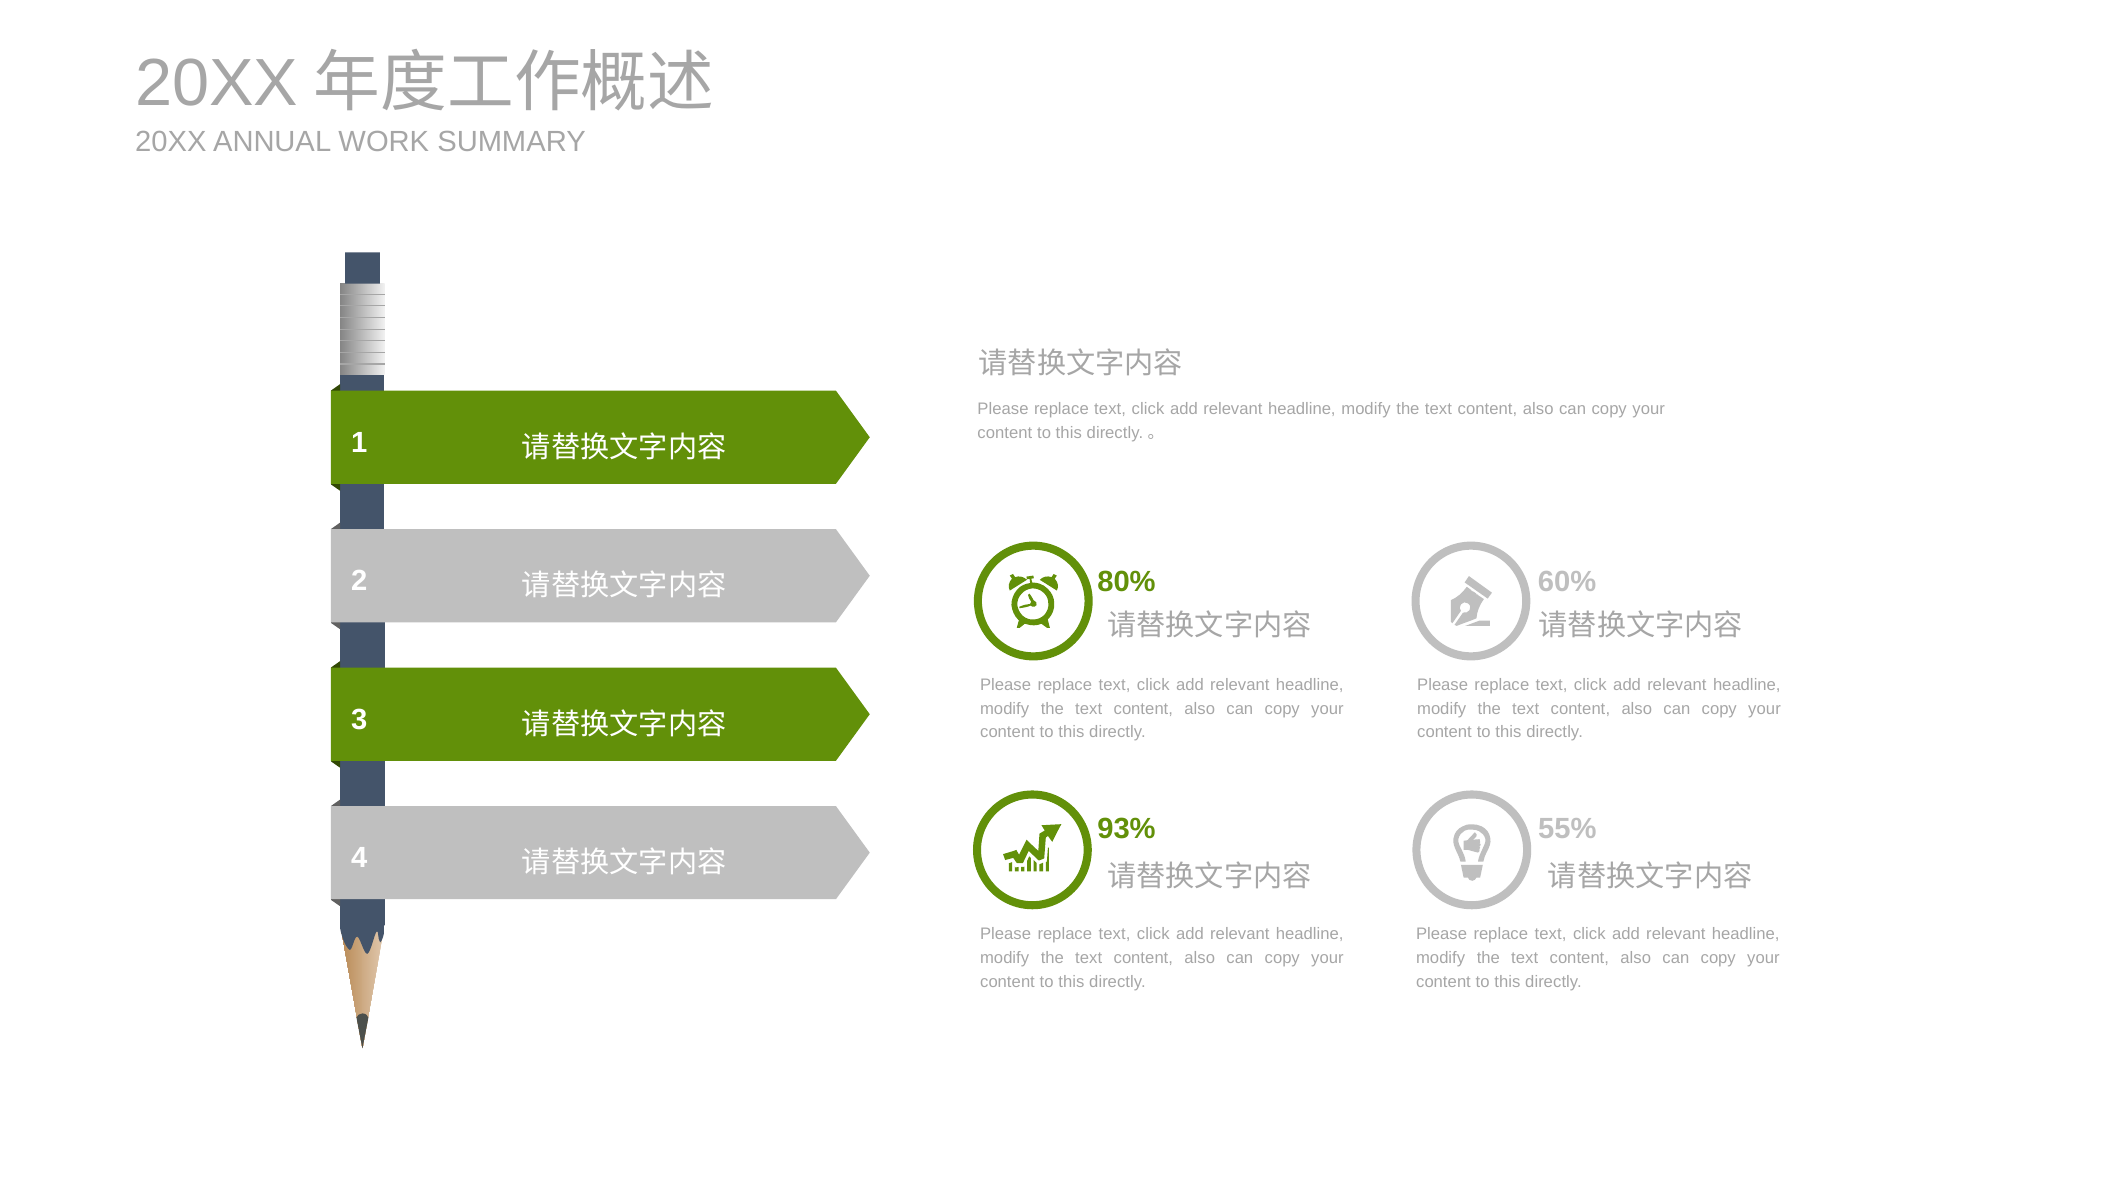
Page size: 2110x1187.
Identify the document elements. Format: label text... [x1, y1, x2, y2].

text_box 20XX年度工作概述 [135, 38, 783, 119]
text_box 60% [1523, 547, 1612, 605]
text_box 20XX ANNUAL WORK SUMMARY [135, 122, 596, 158]
text_box [1003, 824, 1062, 864]
text_box 80% [1082, 547, 1171, 605]
text_box 请替换文字内容 [1533, 842, 1768, 900]
text_box Please replace text, click add relevant headline, modify the text content, also can copy your content to this directly. [965, 912, 1359, 999]
text_box 请替换文字内容 [1092, 842, 1328, 900]
text_box [1008, 573, 1055, 628]
text_box [1410, 540, 1523, 662]
text_box Please replace text, click add relevant headline, modify the text content, also can copy your content to this directly. [1401, 912, 1795, 999]
text_box [1039, 862, 1044, 872]
text_box 93% [1082, 795, 1171, 853]
text_box [1027, 856, 1031, 872]
text_box [971, 789, 1092, 911]
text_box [330, 252, 870, 1049]
text_box [972, 540, 1092, 662]
text_box [1453, 824, 1491, 862]
text_box 55% [1523, 795, 1612, 853]
text_box [1411, 789, 1533, 911]
text_box Please replace text, click add relevant headline, modify the text content, also can copy your content to this directly.。 [962, 386, 1681, 449]
text_box Please replace text, click add relevant headline, modify the text content, also can copy your content to this directly. [965, 662, 1359, 749]
text_box [1045, 847, 1049, 872]
text_box [1039, 573, 1058, 591]
text_box Please replace text, click add relevant headline, modify the text content, also can copy your content to this directly. [1402, 662, 1796, 749]
text_box [1460, 864, 1483, 881]
text_box 请替换文字内容 [963, 330, 1199, 386]
text_box [1450, 576, 1492, 626]
text_box 请替换文字内容 [1523, 592, 1759, 649]
text_box [1008, 862, 1013, 872]
text_box 请替换文字内容 [1092, 592, 1328, 649]
text_box [1033, 860, 1037, 872]
